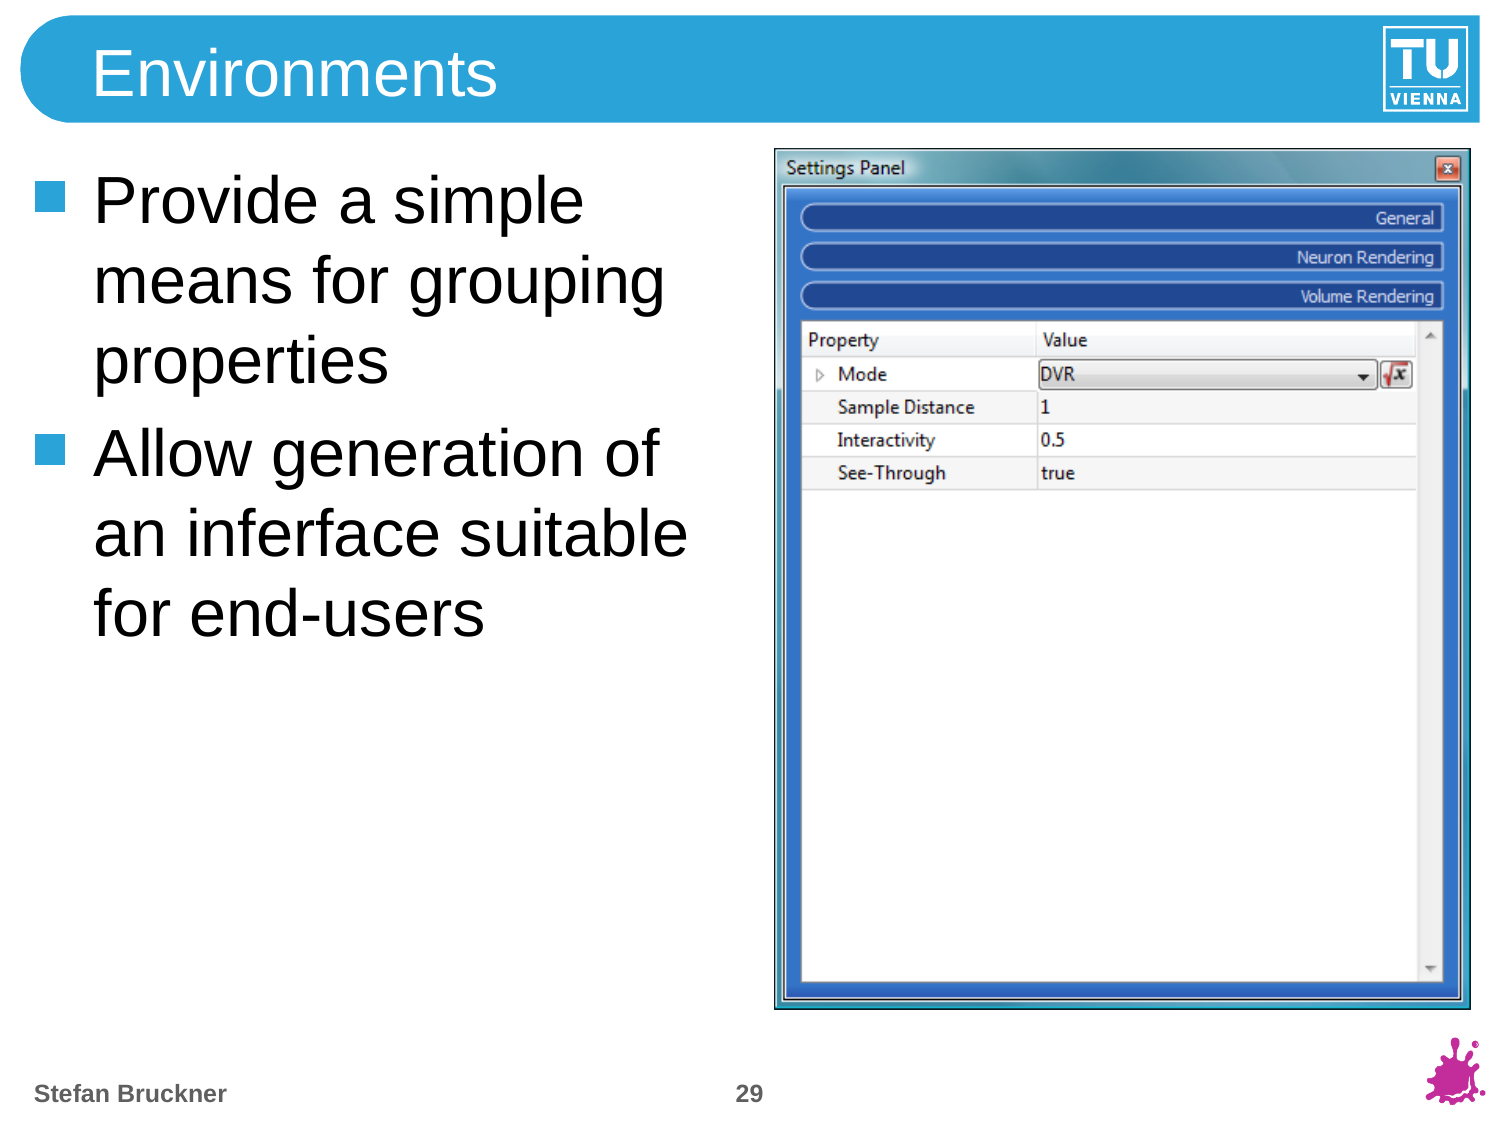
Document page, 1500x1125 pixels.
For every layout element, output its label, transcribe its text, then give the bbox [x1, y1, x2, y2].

list Provide a simple means for grouping properties Allow generation of an inferface suitable for end-users [19, 148, 755, 1048]
title Environments [76, 6, 1351, 132]
picture [774, 148, 1471, 1011]
footer Stefan Bruckner [18, 1067, 637, 1118]
slide_number 28 [660, 1067, 839, 1118]
